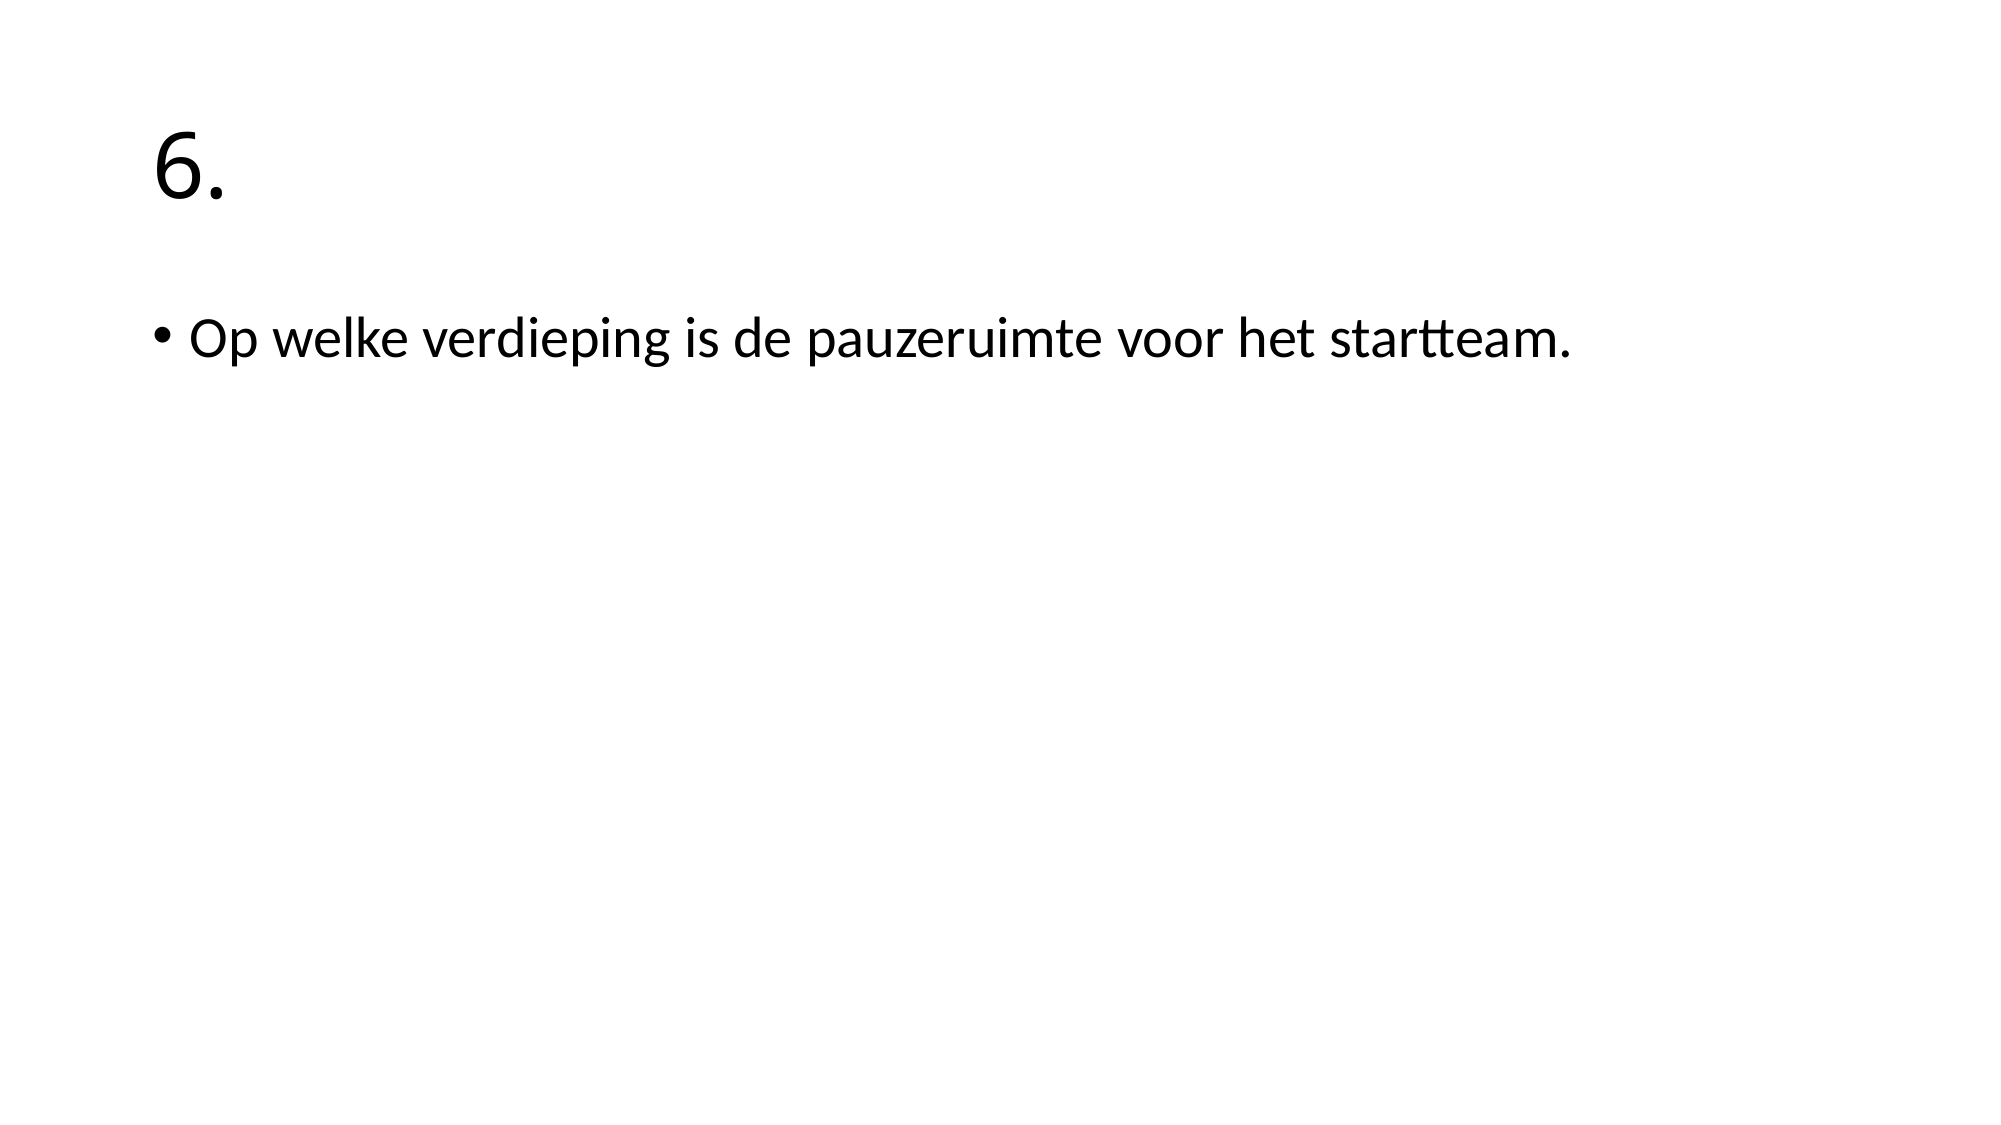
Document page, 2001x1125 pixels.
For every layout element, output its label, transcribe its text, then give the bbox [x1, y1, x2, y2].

title 6. [137, 59, 1863, 278]
list Op welke verdieping is de pauzeruimte voor het startteam. [137, 299, 1863, 1014]
